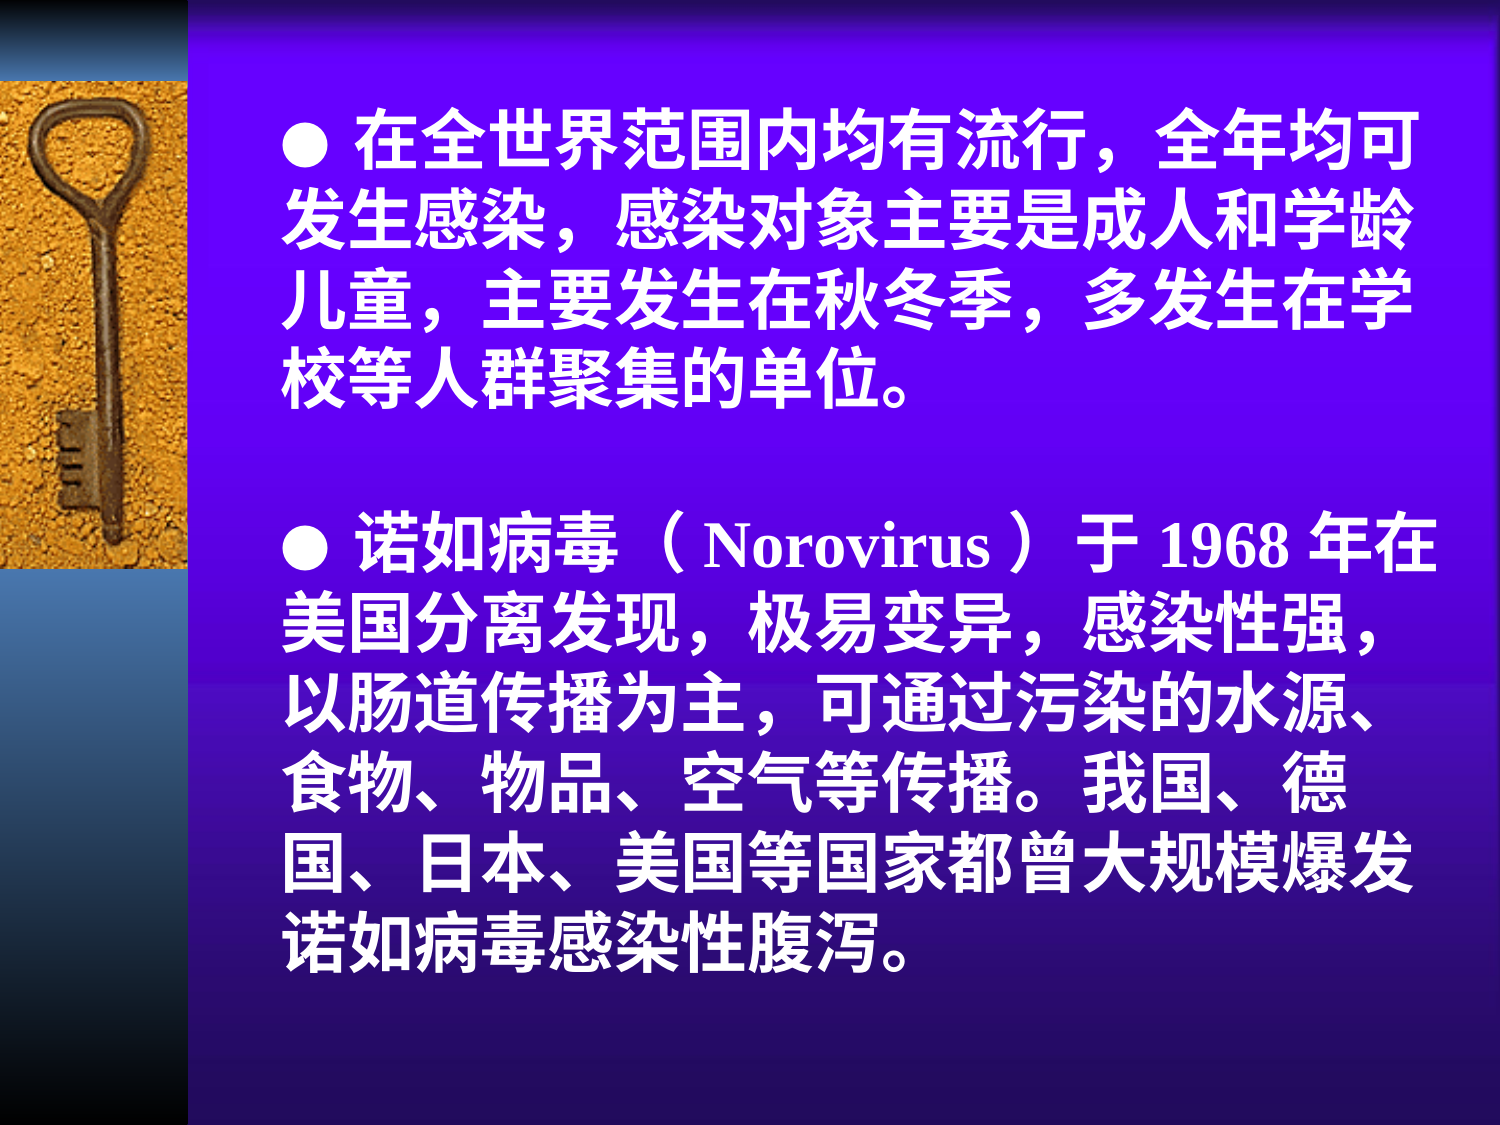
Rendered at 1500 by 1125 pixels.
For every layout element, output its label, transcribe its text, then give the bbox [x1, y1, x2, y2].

text_box ● 在全世界范围内均有流行，全年均可发生感染，感染对象主要是成人和学龄儿童，主要发生在秋冬季，多发生在学校等人群聚集的单位。 ● 诺如病毒（Norovirus）于1968年在美国分离发现，极易变异，感染性强，以肠道传播为主，可通过污染的水源、食物、物品、空气等传播。我国、德国、日本、美国等国家都曾大规模爆发诺如病毒感染性腹泻。 [265, 90, 1471, 1082]
picture [0, 0, 1500, 1125]
